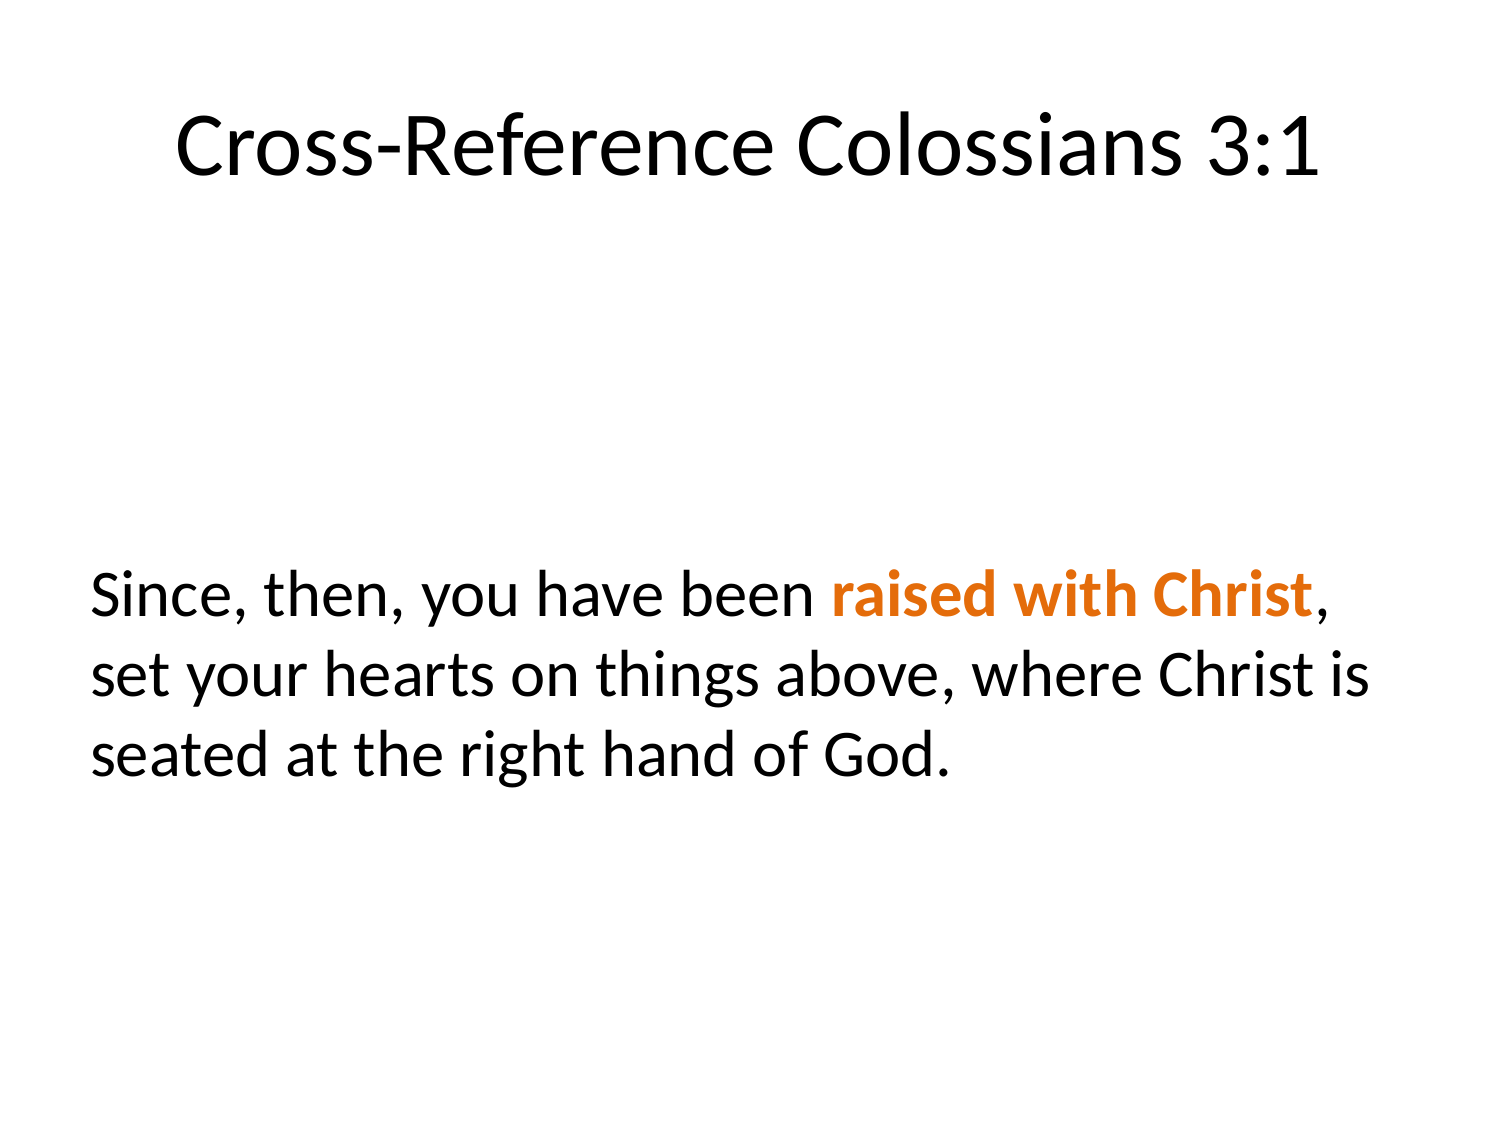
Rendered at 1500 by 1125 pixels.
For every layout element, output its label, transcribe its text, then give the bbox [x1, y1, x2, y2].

title Cross-Reference Colossians 3:1 [75, 45, 1425, 233]
list Since, then, you have been raised with Christ, set your hearts on things above, where Christ is seated at the right hand of God. [75, 262, 1425, 1005]
